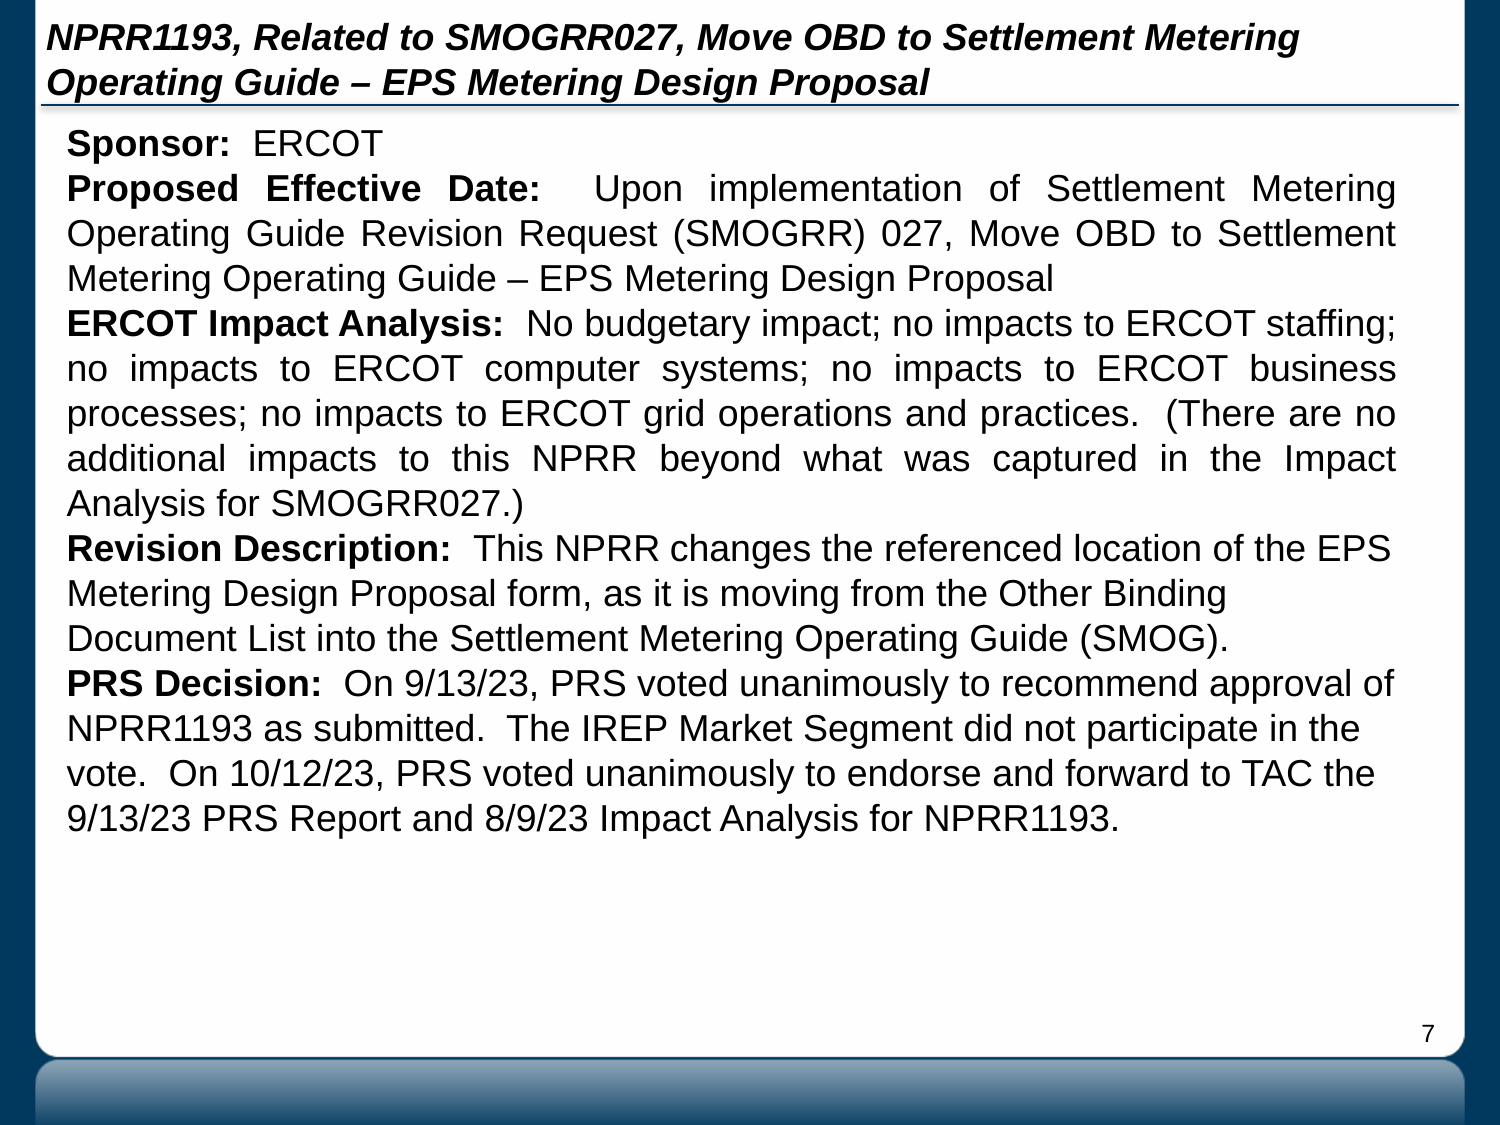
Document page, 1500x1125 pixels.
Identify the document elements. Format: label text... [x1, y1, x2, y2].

picture [35, 0, 1465, 1125]
title NPRR1193, Related to SMOGRR027, Move OBD to Settlement Metering Operating Guide – EPS Metering Design Proposal [31, 20, 1464, 97]
text_box Sponsor: ERCOT Proposed Effective Date: Upon implementation of Settlement Metering Operating Guide Revision Request (SMOGRR) 027, Move OBD to Settlement Metering Operating Guide – EPS Metering Design Proposal ERCOT Impact Analysis: No budgetary impact; no impacts to ERCOT staffing; no impacts to ERCOT computer systems; no impacts to ERCOT business processes; no impacts to ERCOT grid operations and practices. (There are no additional impacts to this NPRR beyond what was captured in the Impact Analysis for SMOGRR027.) Revision Description: This NPRR changes the referenced location of the EPS Metering Design Proposal form, as it is moving from the Other Binding Document List into the Settlement Metering Operating Guide (SMOG). PRS Decision: On 9/13/23, PRS voted unanimously to recommend approval of NPRR1193 as submitted. The IREP Market Segment did not participate in the vote. On 10/12/23, PRS voted unanimously to endorse and forward to TAC the 9/13/23 PRS Report and 8/9/23 Impact Analysis for NPRR1193. [14, 111, 1412, 891]
